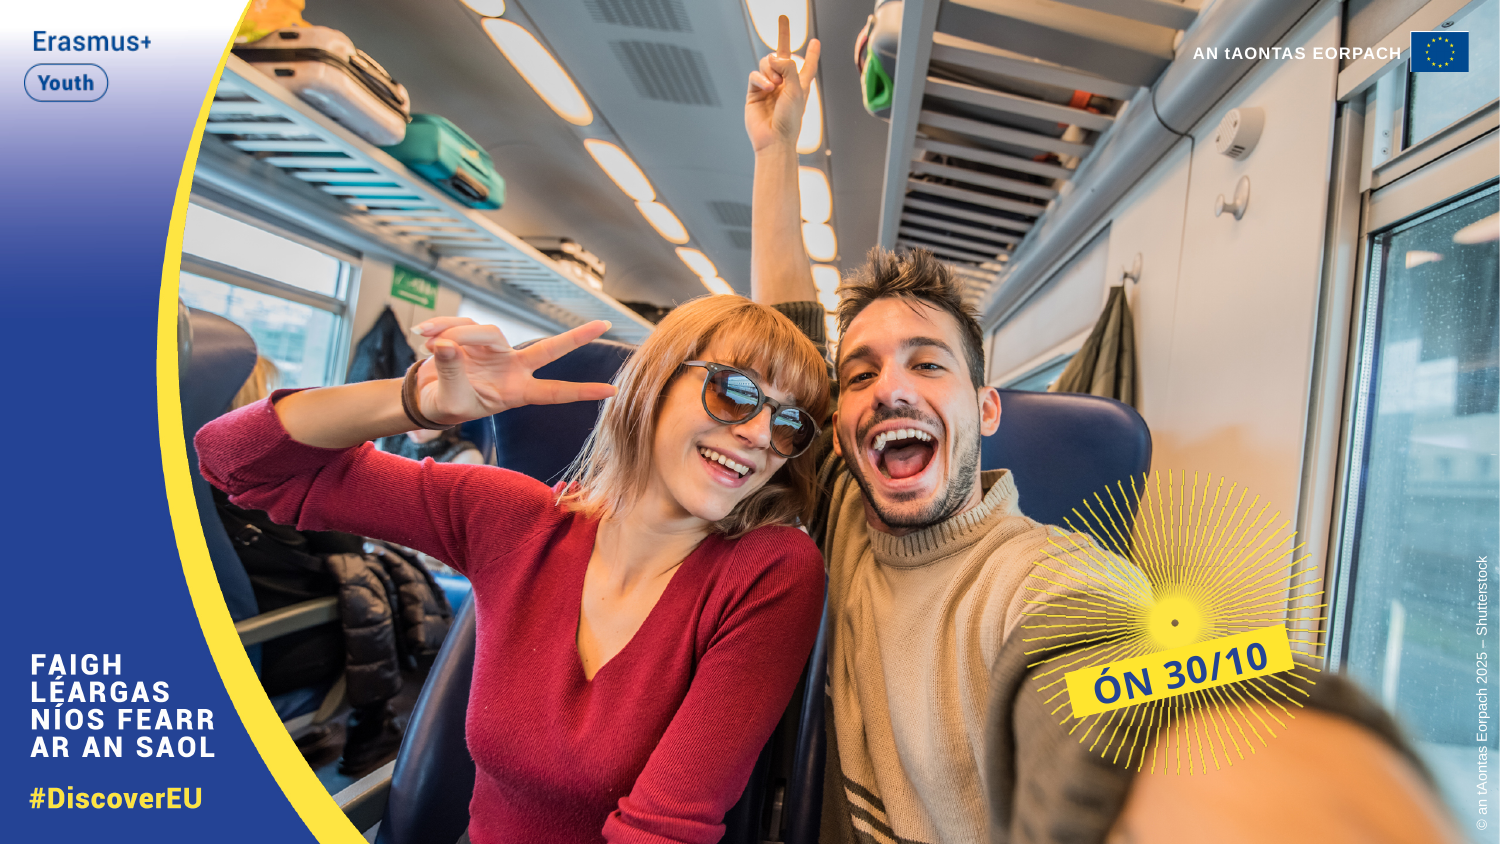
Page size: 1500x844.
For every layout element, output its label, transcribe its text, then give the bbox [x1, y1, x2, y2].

picture [0, 0, 1500, 844]
list óN 30/10 [1064, 623, 1295, 719]
